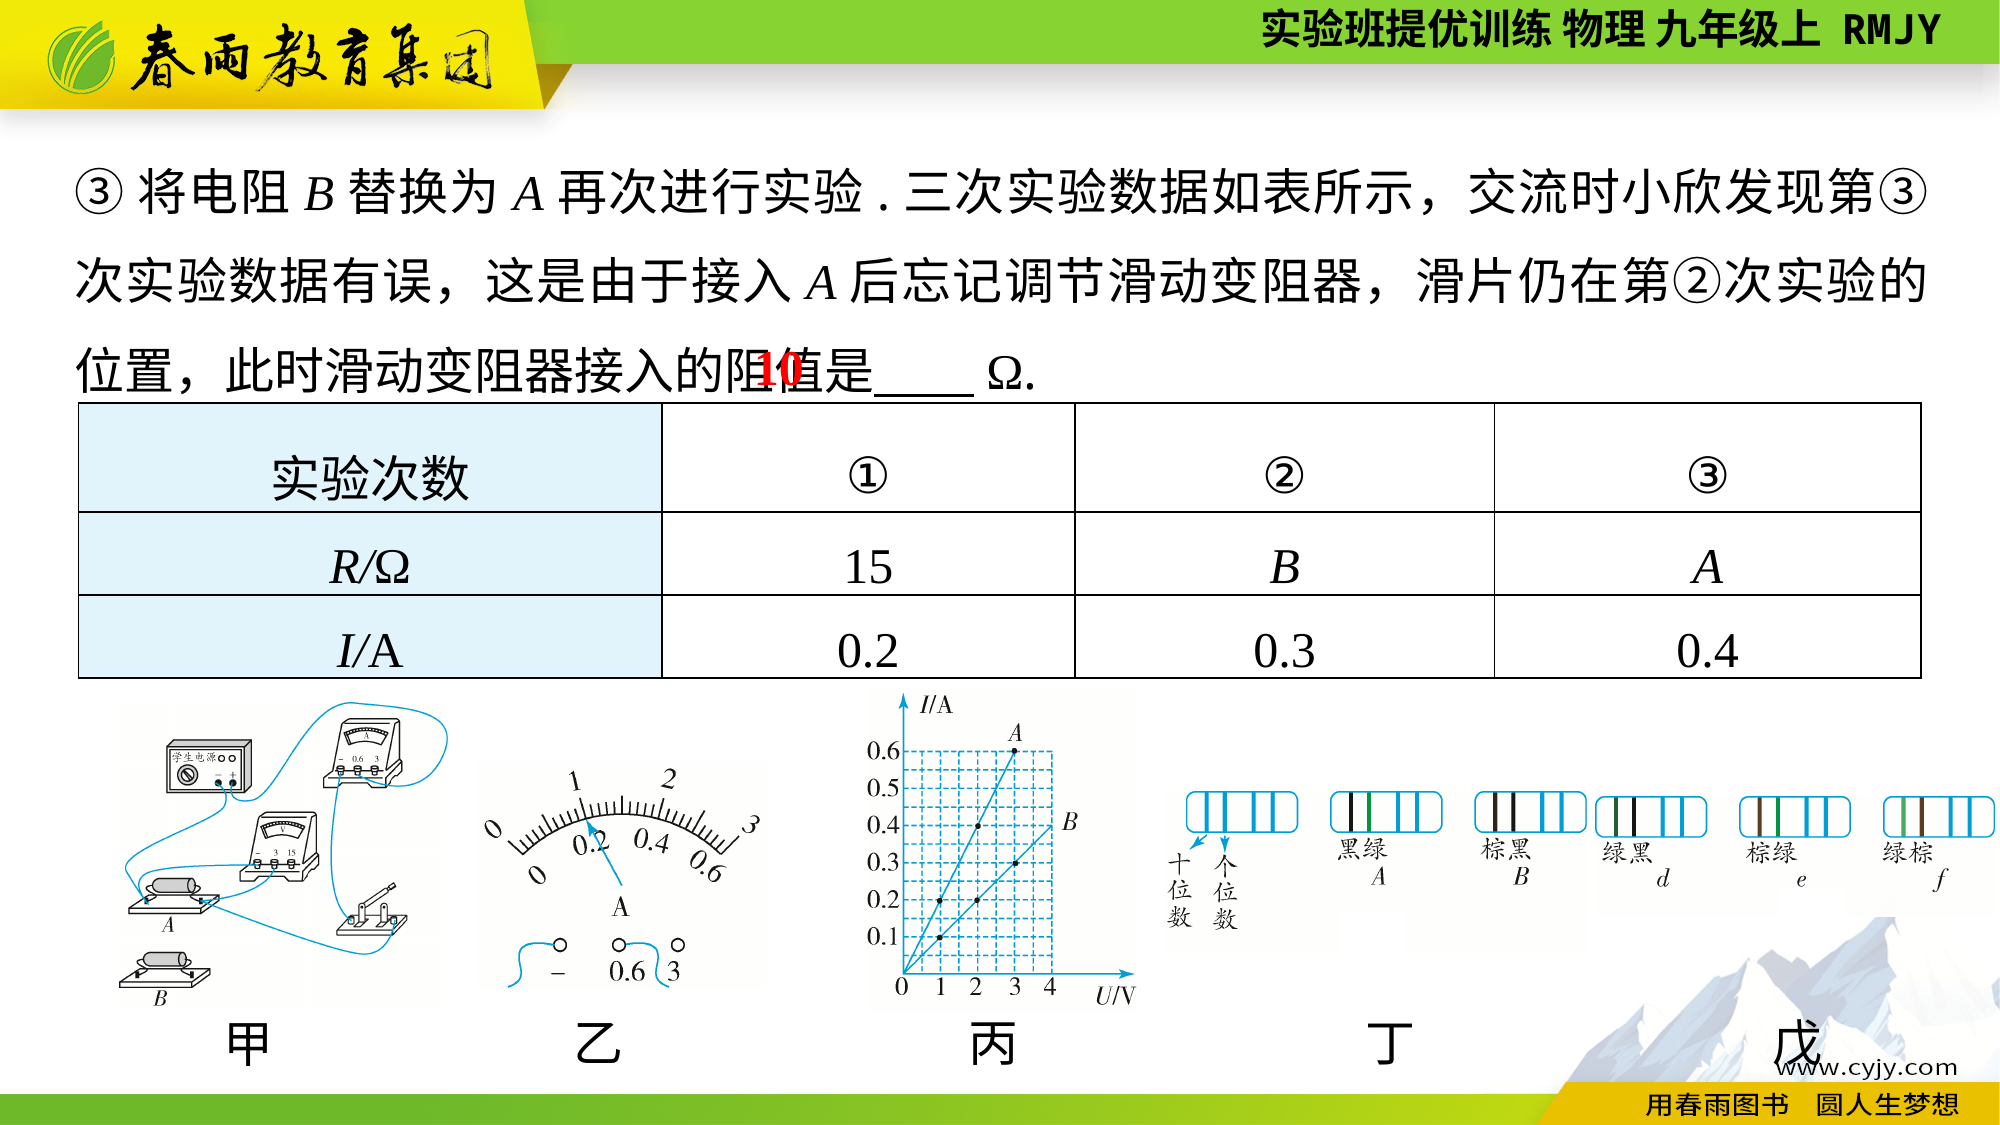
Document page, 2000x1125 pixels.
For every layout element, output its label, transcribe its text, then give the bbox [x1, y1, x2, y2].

text_box 10 [738, 298, 819, 403]
table_cell 15 [663, 513, 1074, 594]
text_box 甲 [209, 1022, 289, 1081]
text_box 乙 [558, 996, 639, 1079]
table_cell I/A [79, 596, 661, 677]
table_cell 0.4 [1495, 596, 1920, 677]
table_cell B [1076, 513, 1494, 594]
list ③将电阻B替换为A再次进行实验.三次实验数据如表所示，交流时小欣发现第③次实验数据有误，这是由于接入A后忘记调节滑动变阻器，滑片仍在第②次实验的位置，此时滑动变阻器接入的阻值是 Ω. [59, 122, 1944, 399]
text_box 丙 [953, 1023, 1034, 1079]
table_cell A [1495, 513, 1920, 594]
table_cell 0.3 [1076, 596, 1494, 677]
text_box 戊 [1758, 974, 1838, 1079]
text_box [1166, 791, 1587, 962]
table_header ③ [1495, 404, 1920, 511]
picture [0, 0, 2000, 1125]
table_cell R/Ω [79, 513, 661, 594]
table_cell 0.2 [663, 596, 1074, 677]
table_header ② [1076, 404, 1494, 511]
table_header 实验次数 [79, 404, 661, 511]
text_box 丁 [1350, 974, 1431, 1079]
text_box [1595, 796, 1995, 937]
table_header ① [663, 404, 1074, 511]
